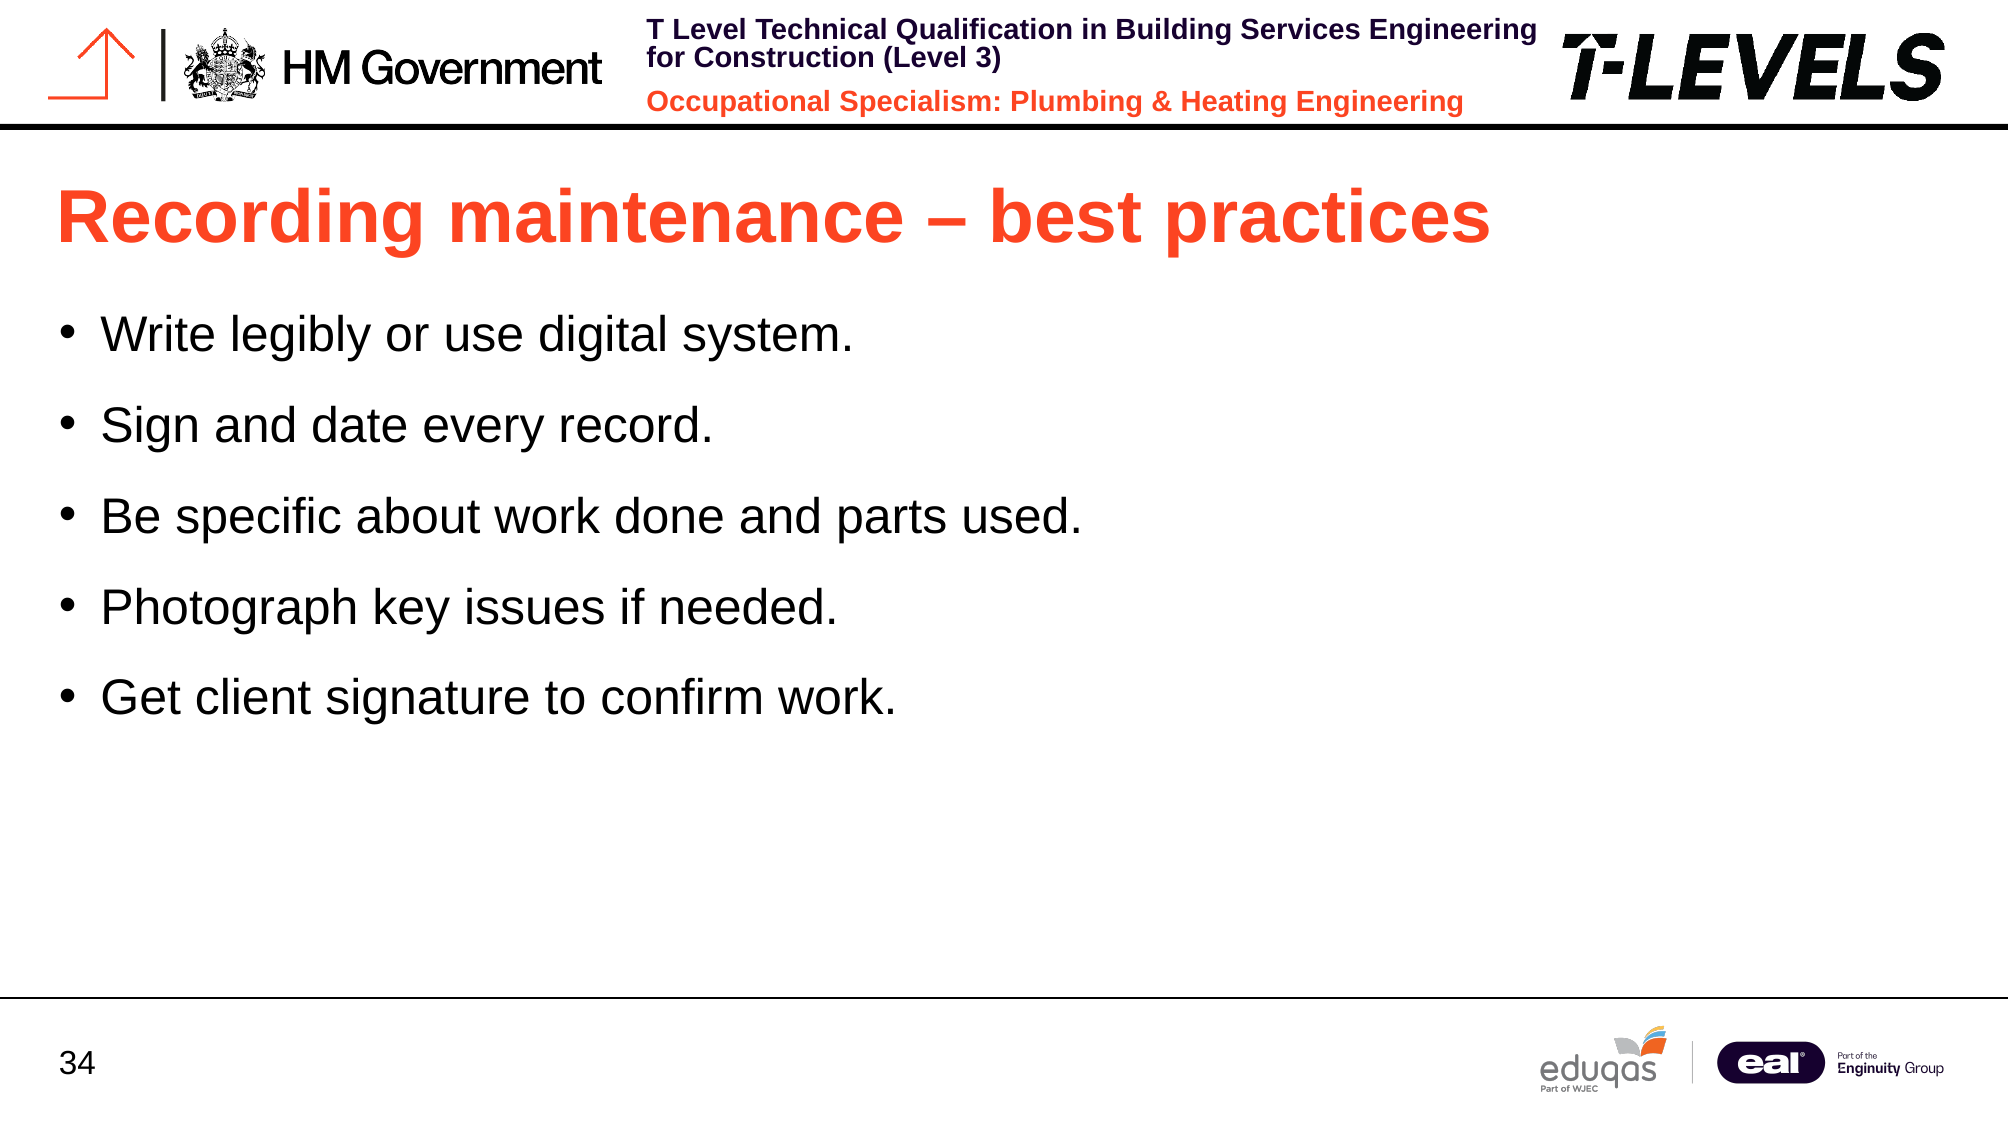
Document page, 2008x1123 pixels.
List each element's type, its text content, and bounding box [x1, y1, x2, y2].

list Write legibly or use digital system. Sign and date every record. Be specific about work done and parts used. Photograph key issues if needed. Get client signature to confirm work. [59, 295, 1949, 962]
picture [1543, 25, 1964, 108]
title Recording maintenance – best practices [41, 111, 1949, 314]
picture [43, 27, 141, 100]
picture [161, 28, 602, 102]
picture [1535, 1021, 1949, 1097]
